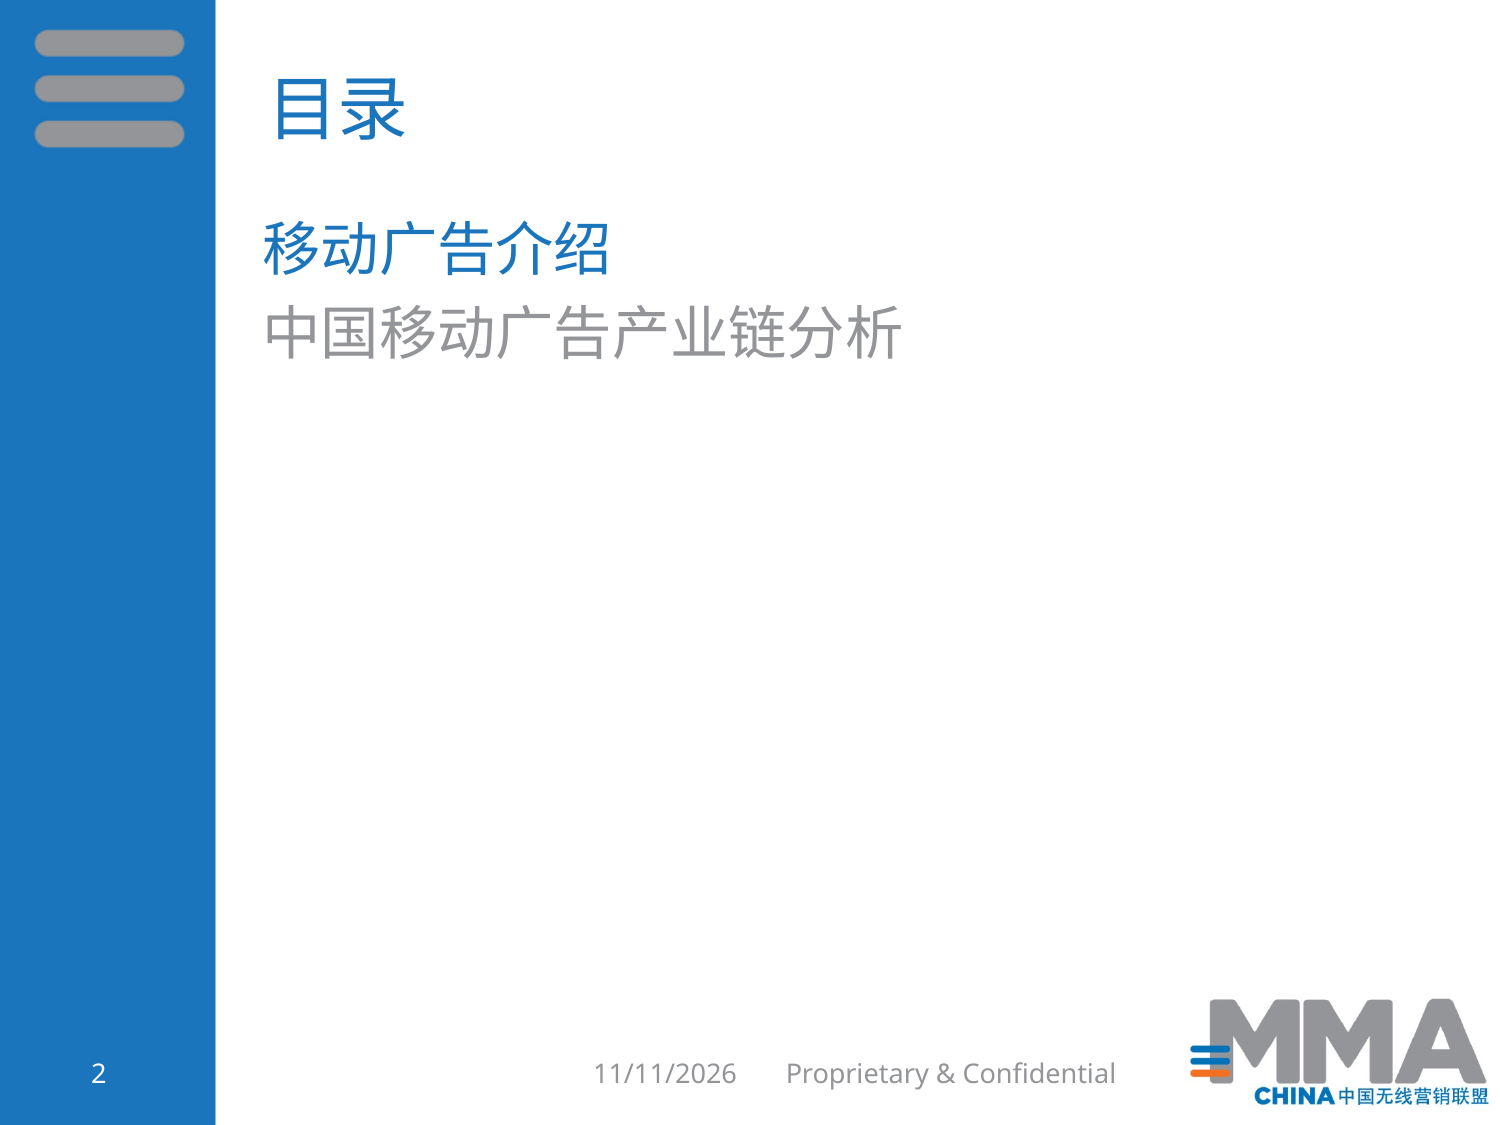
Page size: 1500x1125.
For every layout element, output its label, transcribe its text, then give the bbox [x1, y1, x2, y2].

title 目录 [252, 39, 1465, 185]
slide_number 2 [41, 1044, 157, 1105]
picture [0, 0, 1500, 1125]
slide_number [495, 1044, 752, 1105]
footer Proprietary & Confidential [752, 1044, 1150, 1105]
list 移动广告介绍 中国移动广告产业链分析 [247, 212, 1461, 590]
